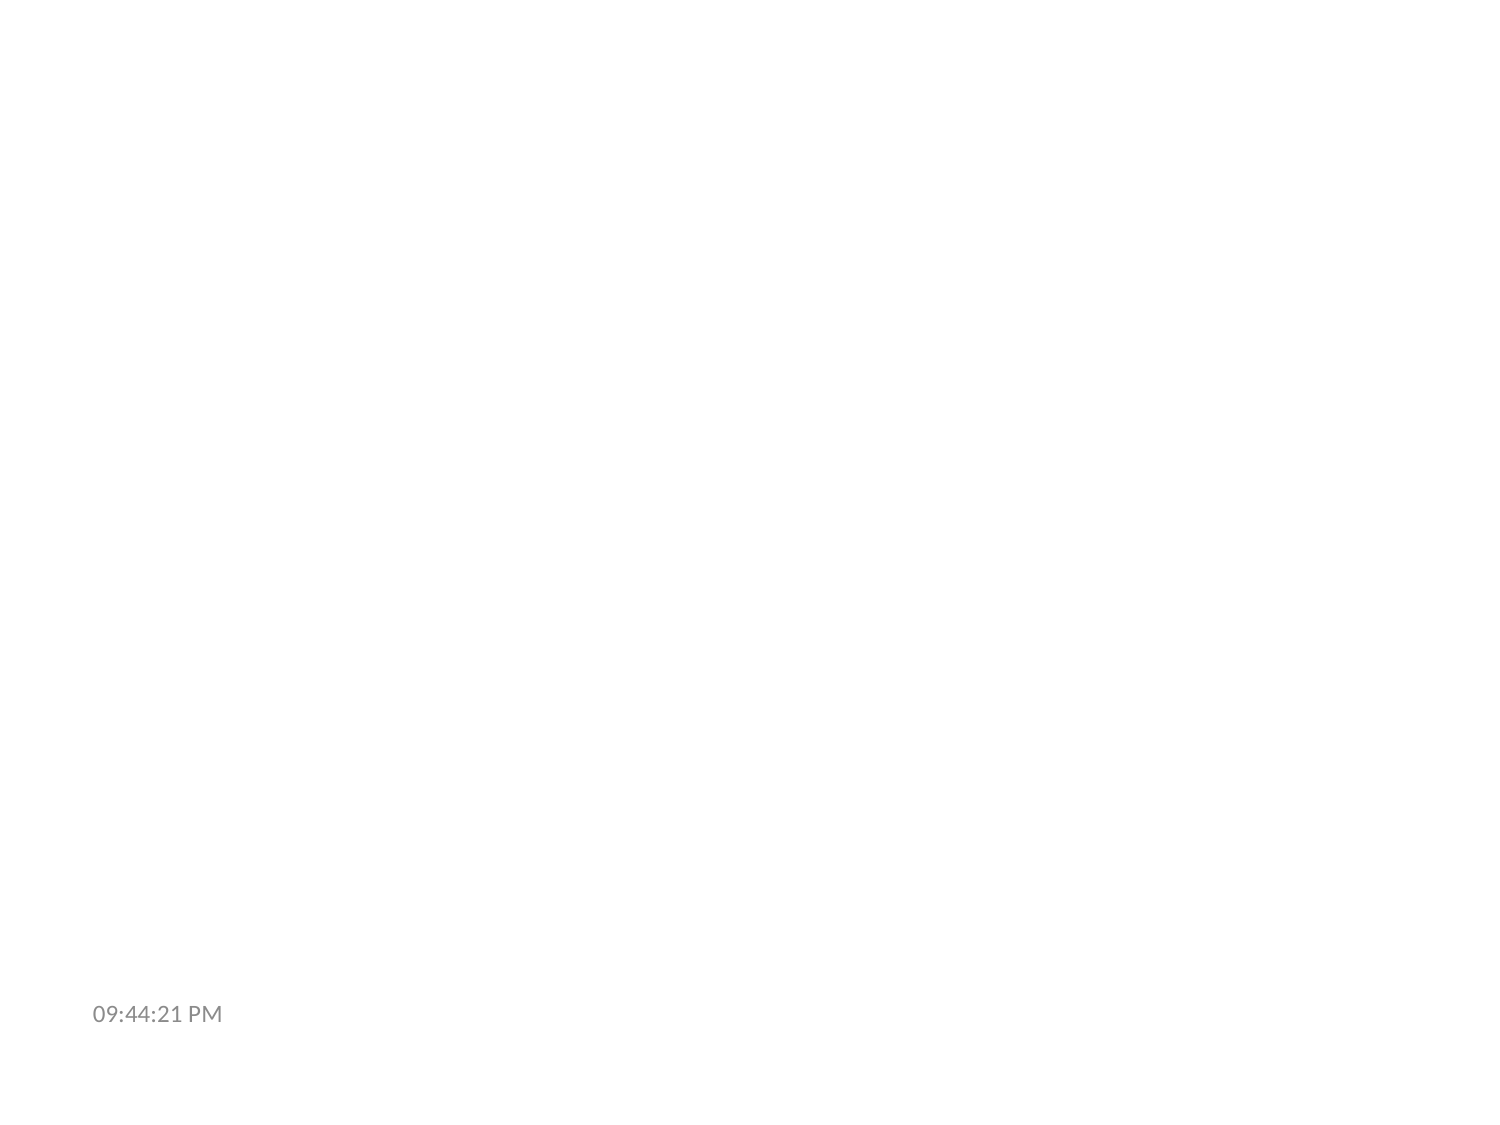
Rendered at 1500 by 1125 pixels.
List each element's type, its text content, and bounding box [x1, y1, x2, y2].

text_box 3:35:09 PM [77, 982, 428, 1043]
